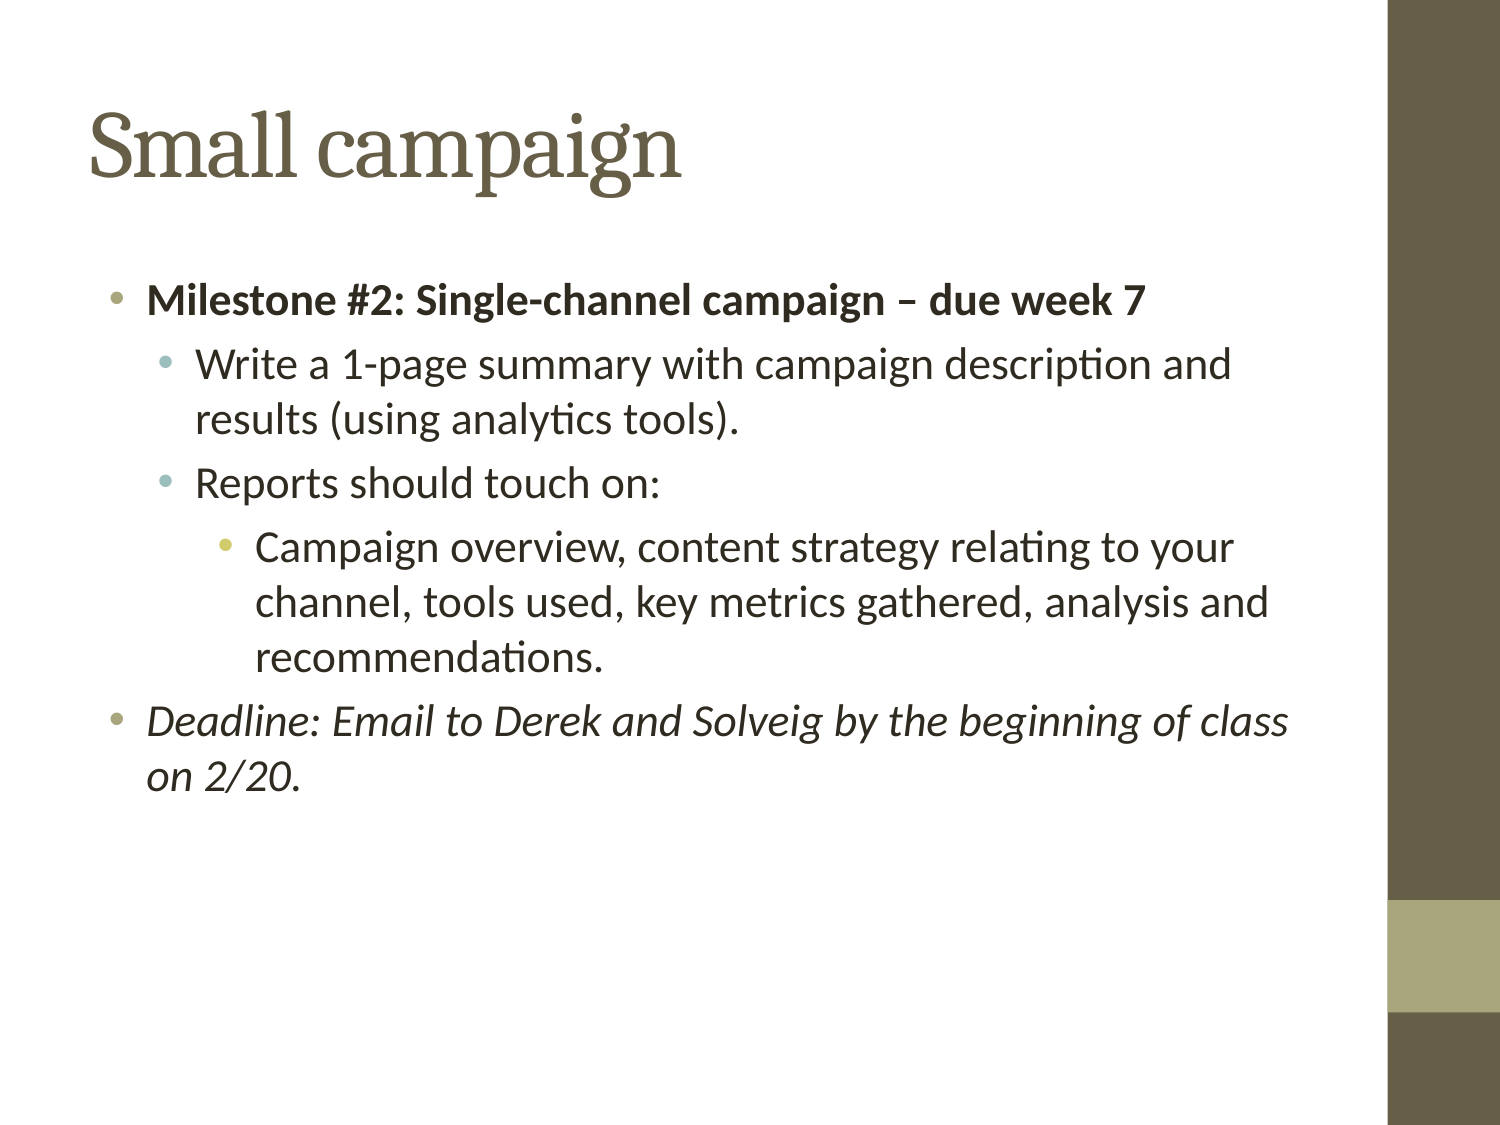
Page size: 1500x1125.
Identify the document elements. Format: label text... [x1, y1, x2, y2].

list Milestone #2: Single-channel campaign – due week 7 Write a 1-page summary with campaign description and results (using analytics tools). Reports should touch on: Campaign overview, content strategy relating to your channel, tools used, key metrics gathered, analysis and recommendations. Deadline: Email to Derek and Solveig by the beginning of class on 2/20. [75, 262, 1325, 1050]
title Small campaign [75, 45, 1325, 233]
